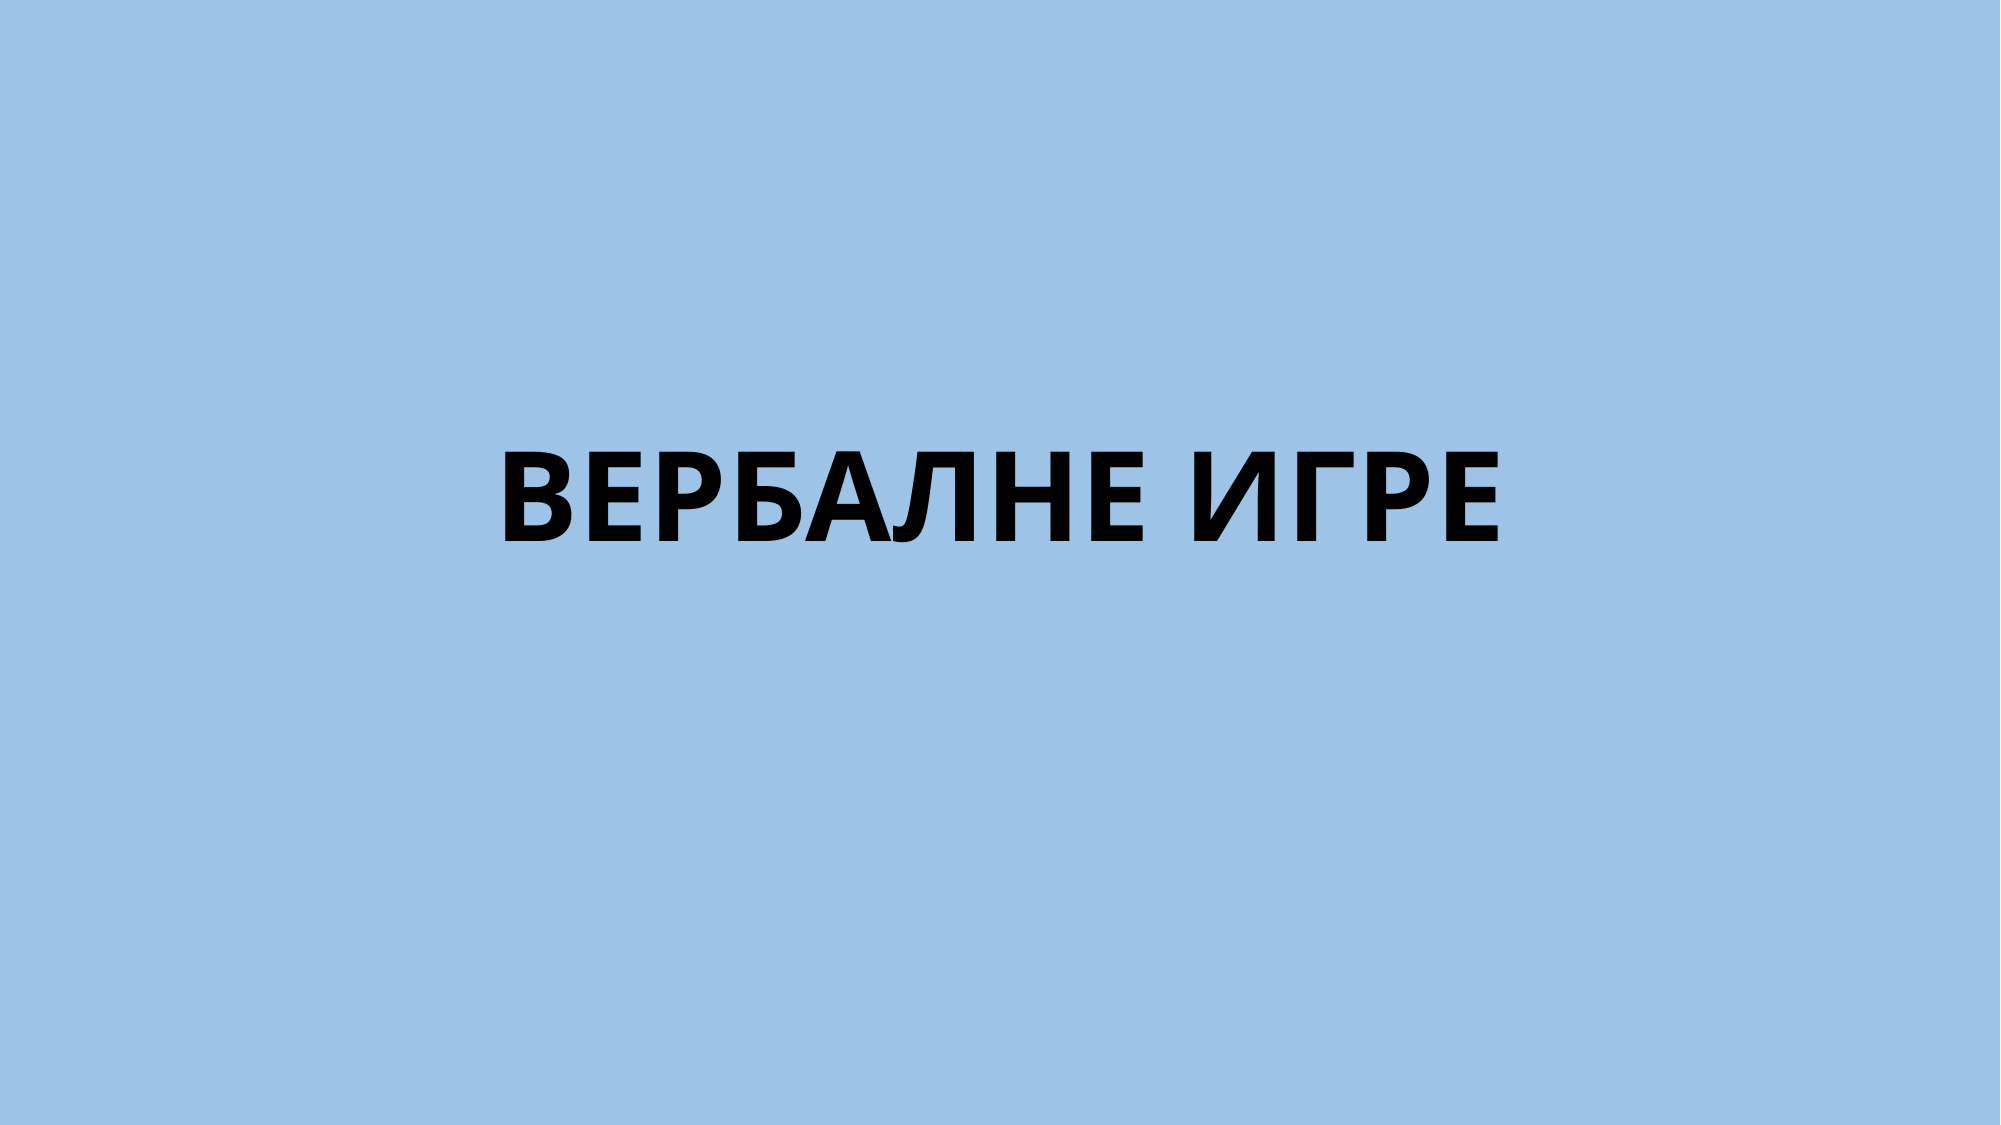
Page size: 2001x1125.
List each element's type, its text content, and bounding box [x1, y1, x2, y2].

title ВЕРБАЛНЕ ИГРЕ [249, 184, 1750, 576]
